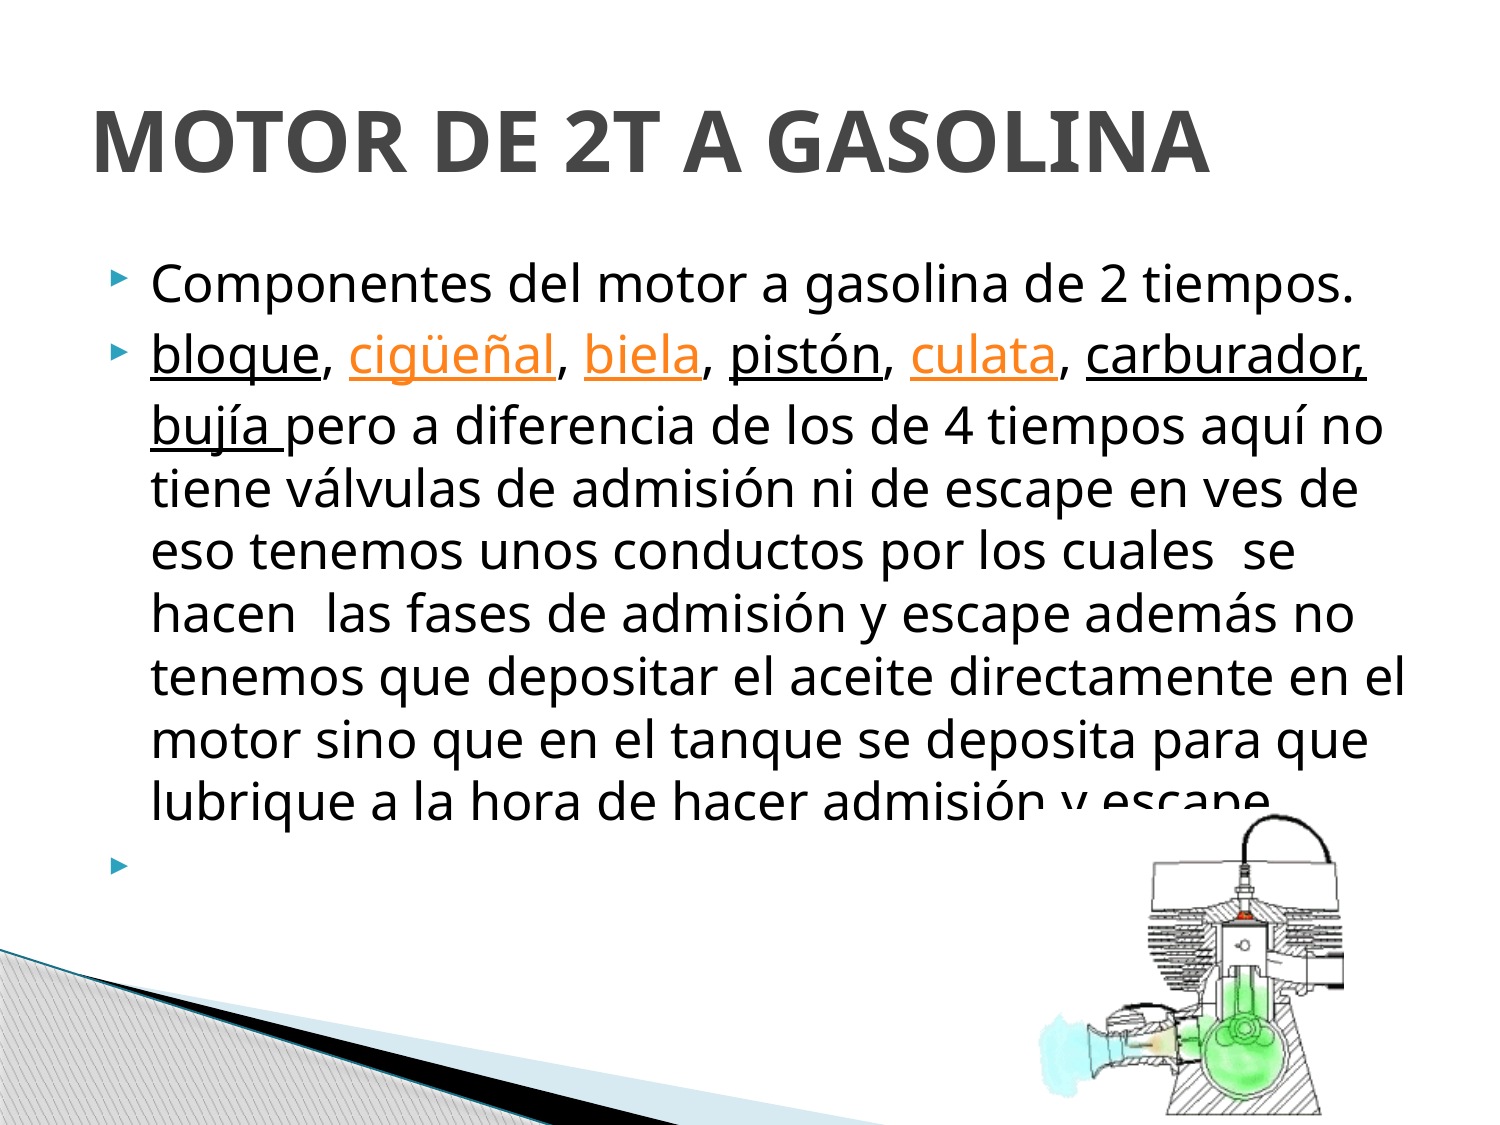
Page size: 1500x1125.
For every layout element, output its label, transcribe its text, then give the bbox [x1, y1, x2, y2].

title MOTOR DE 2T A GASOLINA [75, 45, 1425, 233]
list Componentes del motor a gasolina de 2 tiempos. bloque, cigüeñal, biela, pistón, culata, carburador, bujía pero a diferencia de los de 4 tiempos aquí no tiene válvulas de admisión ni de escape en ves de eso tenemos unos conductos por los cuales se hacen las fases de admisión y escape además no tenemos que depositar el aceite directamente en el motor sino que en el tanque se deposita para que lubrique a la hora de hacer admisión y escape. [75, 243, 1425, 986]
picture [1030, 809, 1344, 1125]
